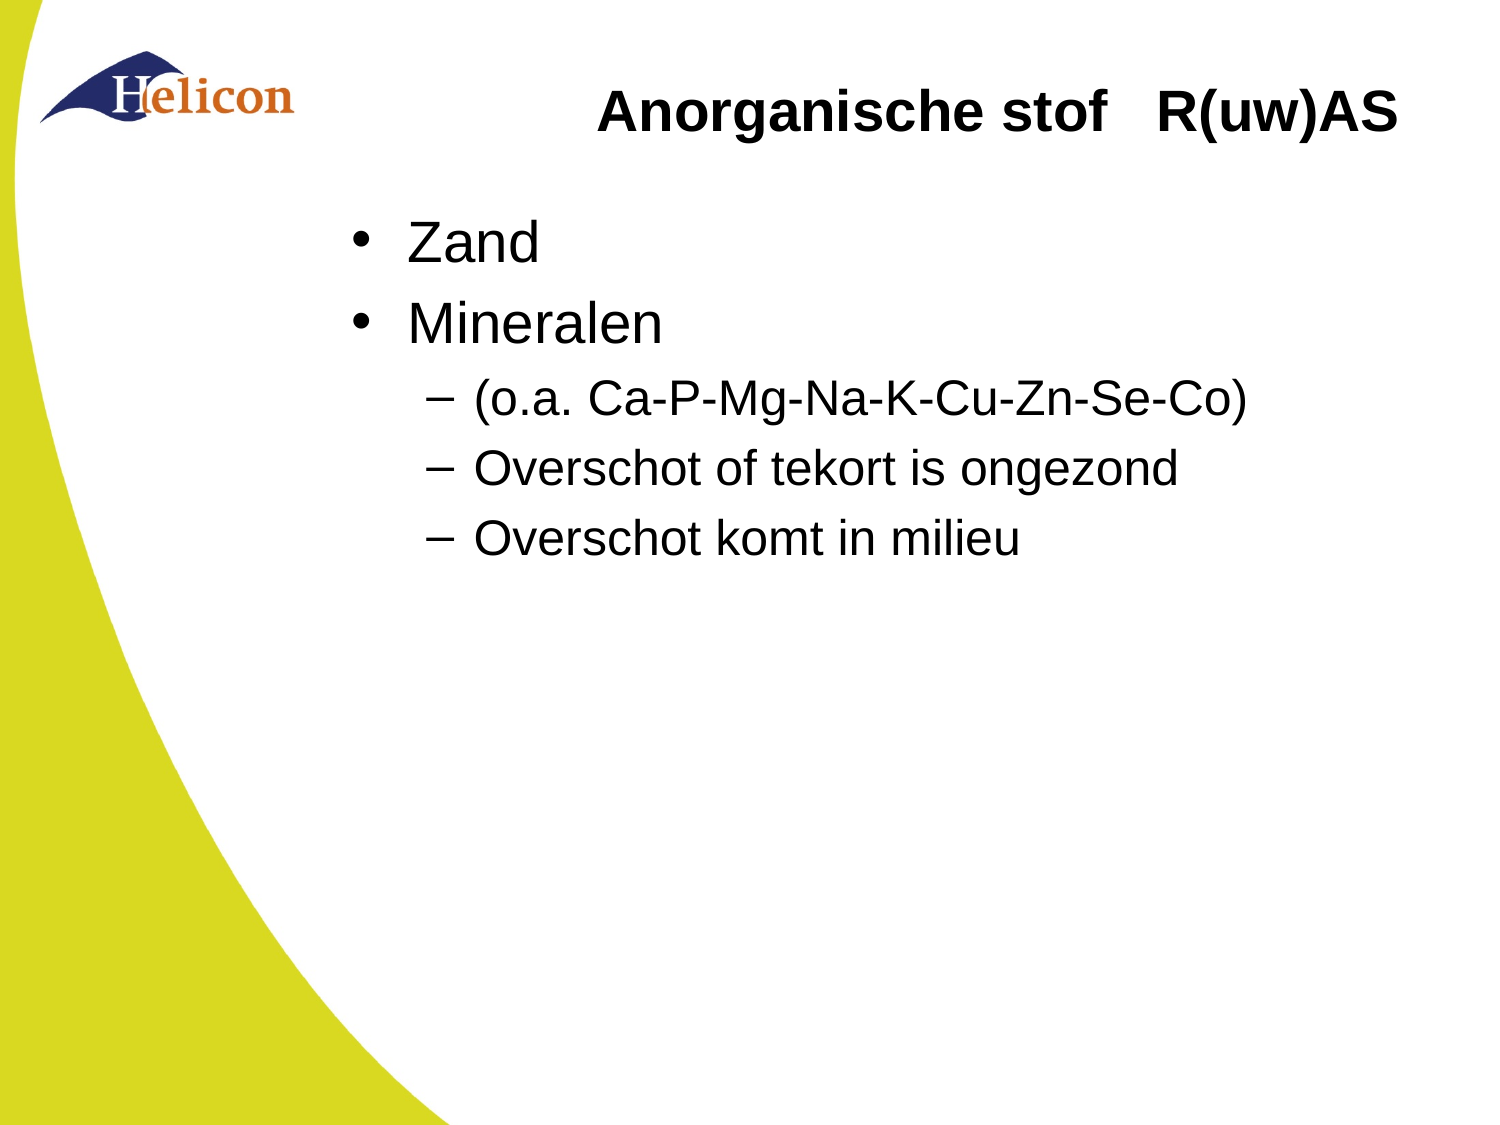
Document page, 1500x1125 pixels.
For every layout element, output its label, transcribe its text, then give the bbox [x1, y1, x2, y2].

list Zand Mineralen (o.a. Ca-P-Mg-Na-K-Cu-Zn-Se-Co) Overschot of tekort is ongezond Overschot komt in milieu [336, 196, 1425, 1005]
title Anorganische stof R(uw)AS [324, 54, 1415, 161]
picture [0, 0, 1500, 1125]
